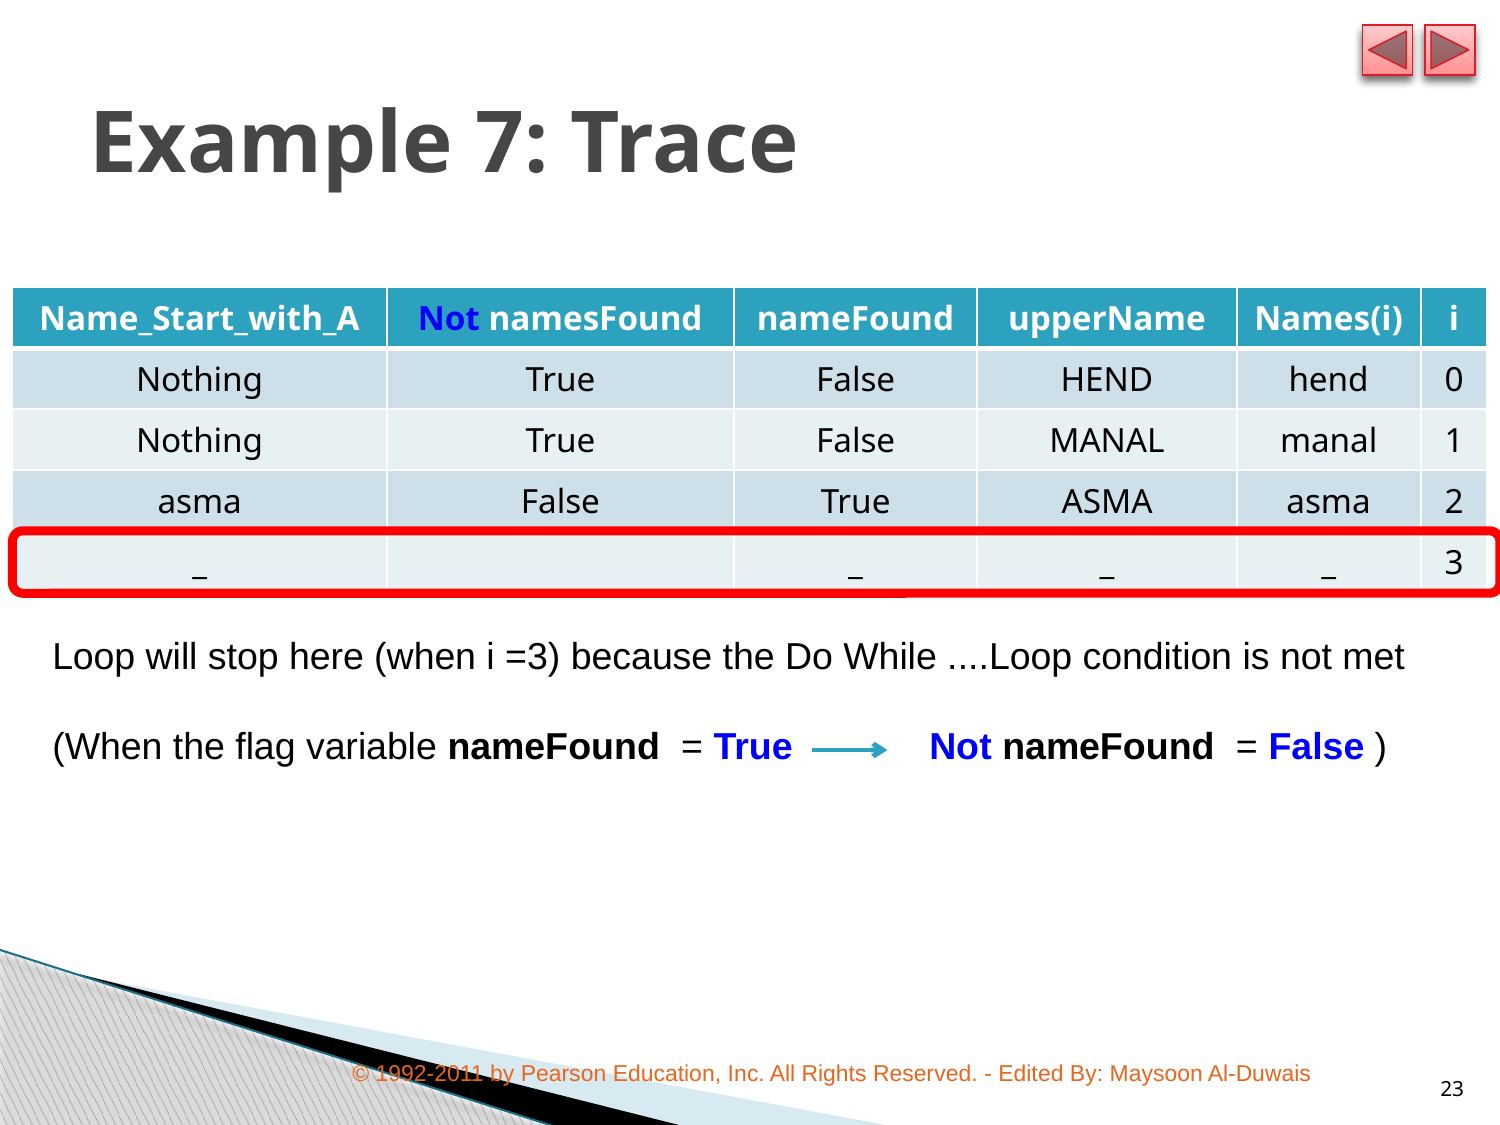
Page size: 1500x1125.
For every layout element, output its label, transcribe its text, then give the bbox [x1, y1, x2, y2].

table_cell 0 [1422, 351, 1486, 408]
table_header i [1422, 288, 1486, 346]
table_header Not namesFound [388, 288, 733, 346]
table_header nameFound [735, 288, 976, 346]
table_cell ASMA [978, 471, 1236, 526]
title Example 7: Trace [75, 45, 1425, 233]
table_cell asma [1238, 471, 1420, 526]
table_cell Nothing [13, 351, 386, 408]
text_box Loop will stop here (when i =3) because the Do While ....Loop condition is not met (When the flag variable nameFound = True Not nameFound = False ) [37, 624, 1425, 955]
footer © 1992-2011 by Pearson Education, Inc. All Rights Reserved. - Edited By: Maysoon Al-Duwais [337, 1051, 1413, 1112]
table_cell True [388, 351, 733, 408]
table_header upperName [978, 288, 1236, 346]
table_cell False [735, 351, 976, 408]
text_box [7, 526, 1500, 598]
slide_number 23 [1418, 1051, 1479, 1112]
table_cell 1 [1422, 410, 1486, 469]
table_cell Nothing [13, 410, 386, 469]
table_header Names(i) [1238, 288, 1420, 346]
table_cell asma [13, 471, 386, 529]
table_header Name_Start_with_A [13, 288, 386, 346]
table_cell MANAL [978, 410, 1236, 469]
table_cell hend [1238, 351, 1420, 408]
table_cell HEND [978, 351, 1236, 408]
table_cell True [735, 471, 976, 526]
table_cell False [735, 410, 976, 469]
table_cell manal [1238, 410, 1420, 469]
table_cell 2 [1422, 471, 1486, 526]
table_cell False [388, 471, 733, 526]
table_cell True [388, 410, 733, 469]
